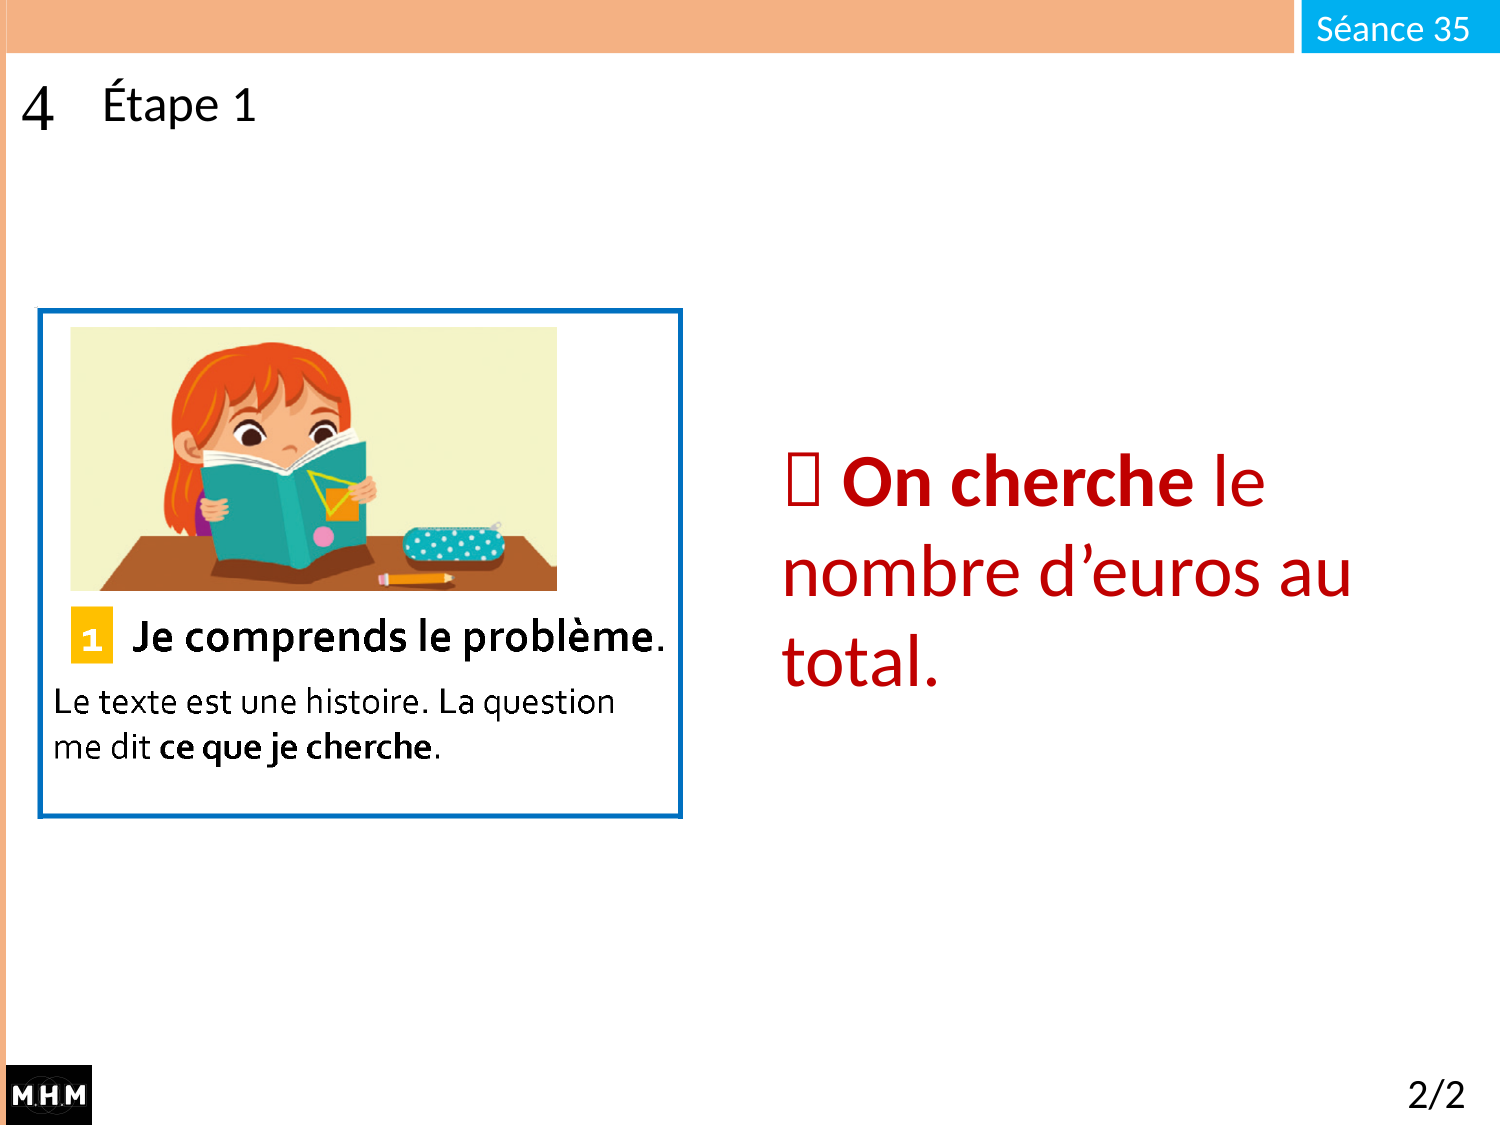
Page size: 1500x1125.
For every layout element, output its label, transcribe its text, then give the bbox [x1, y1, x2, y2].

title Étape 1 [87, 32, 1382, 140]
text_box  On cherche le nombre d’euros au total. [766, 424, 1476, 710]
picture [34, 306, 684, 819]
list 2/2 [1373, 1064, 1500, 1125]
picture [6, 1065, 92, 1125]
